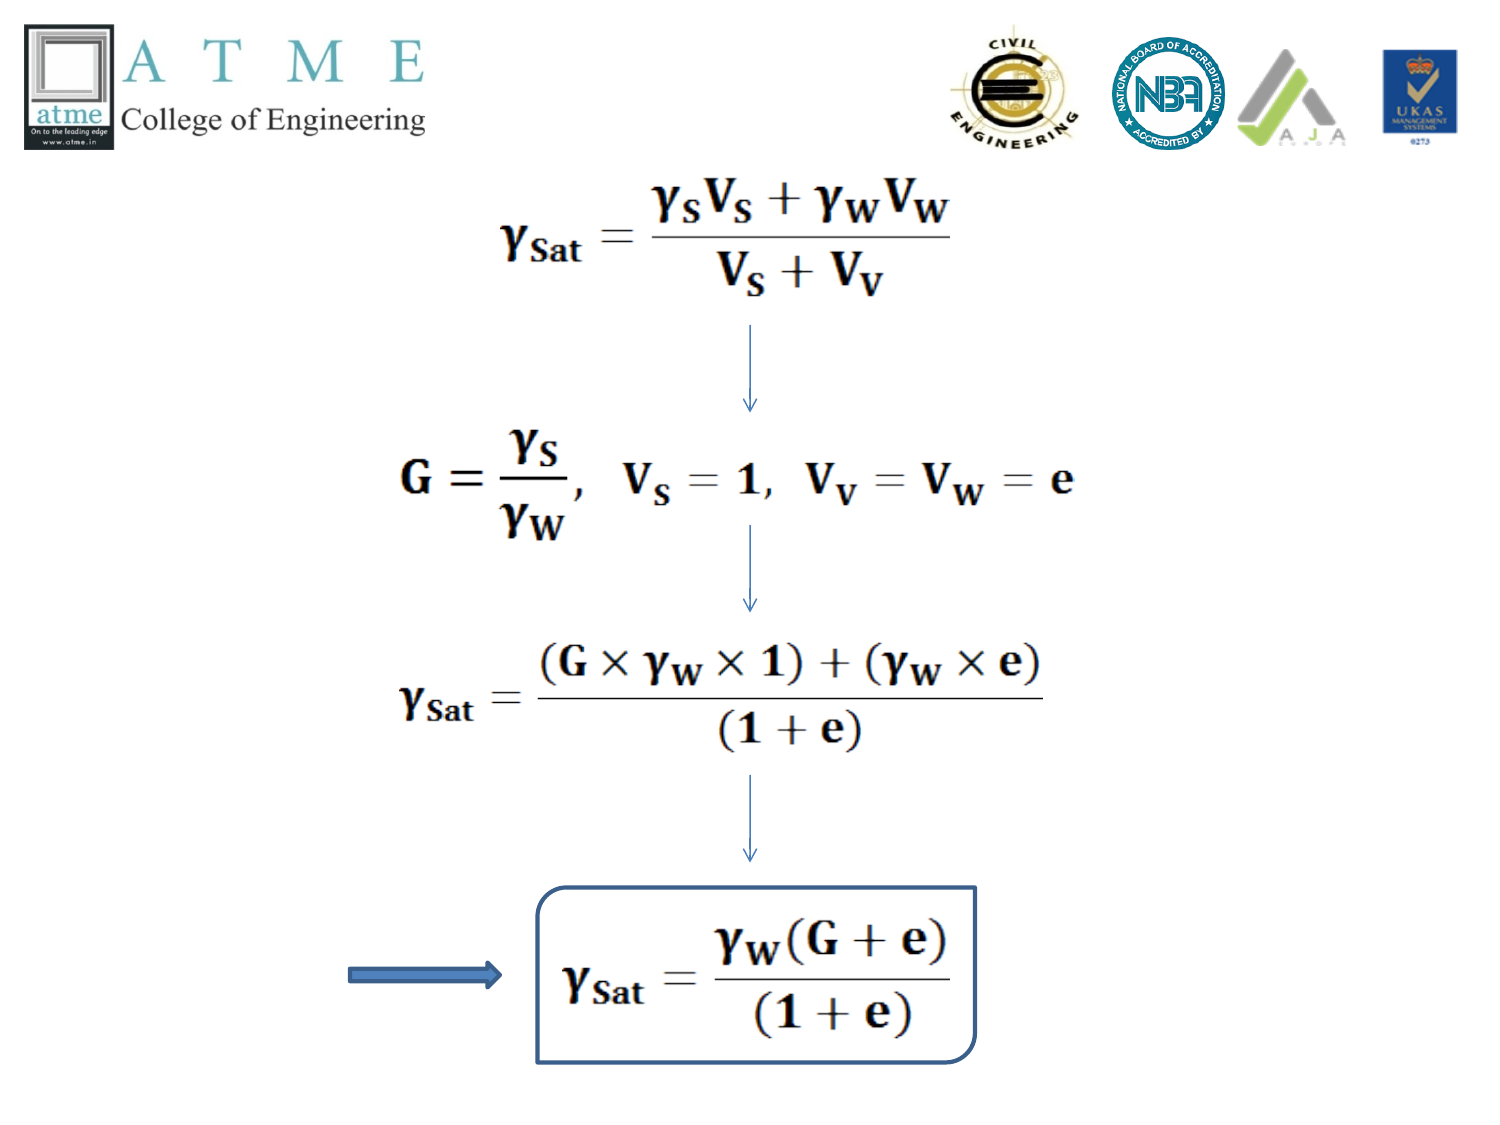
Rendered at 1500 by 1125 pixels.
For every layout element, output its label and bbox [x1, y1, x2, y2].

picture [1179, 37, 1225, 79]
picture [562, 912, 950, 1051]
text_box [535, 885, 978, 1065]
picture [24, 24, 425, 150]
picture [399, 637, 1043, 763]
picture [1237, 49, 1458, 146]
picture [1184, 109, 1225, 150]
text_box [347, 960, 503, 990]
picture [1209, 103, 1218, 120]
picture [399, 424, 1076, 552]
picture [1112, 37, 1213, 150]
picture [950, 24, 1080, 150]
picture [499, 174, 951, 311]
